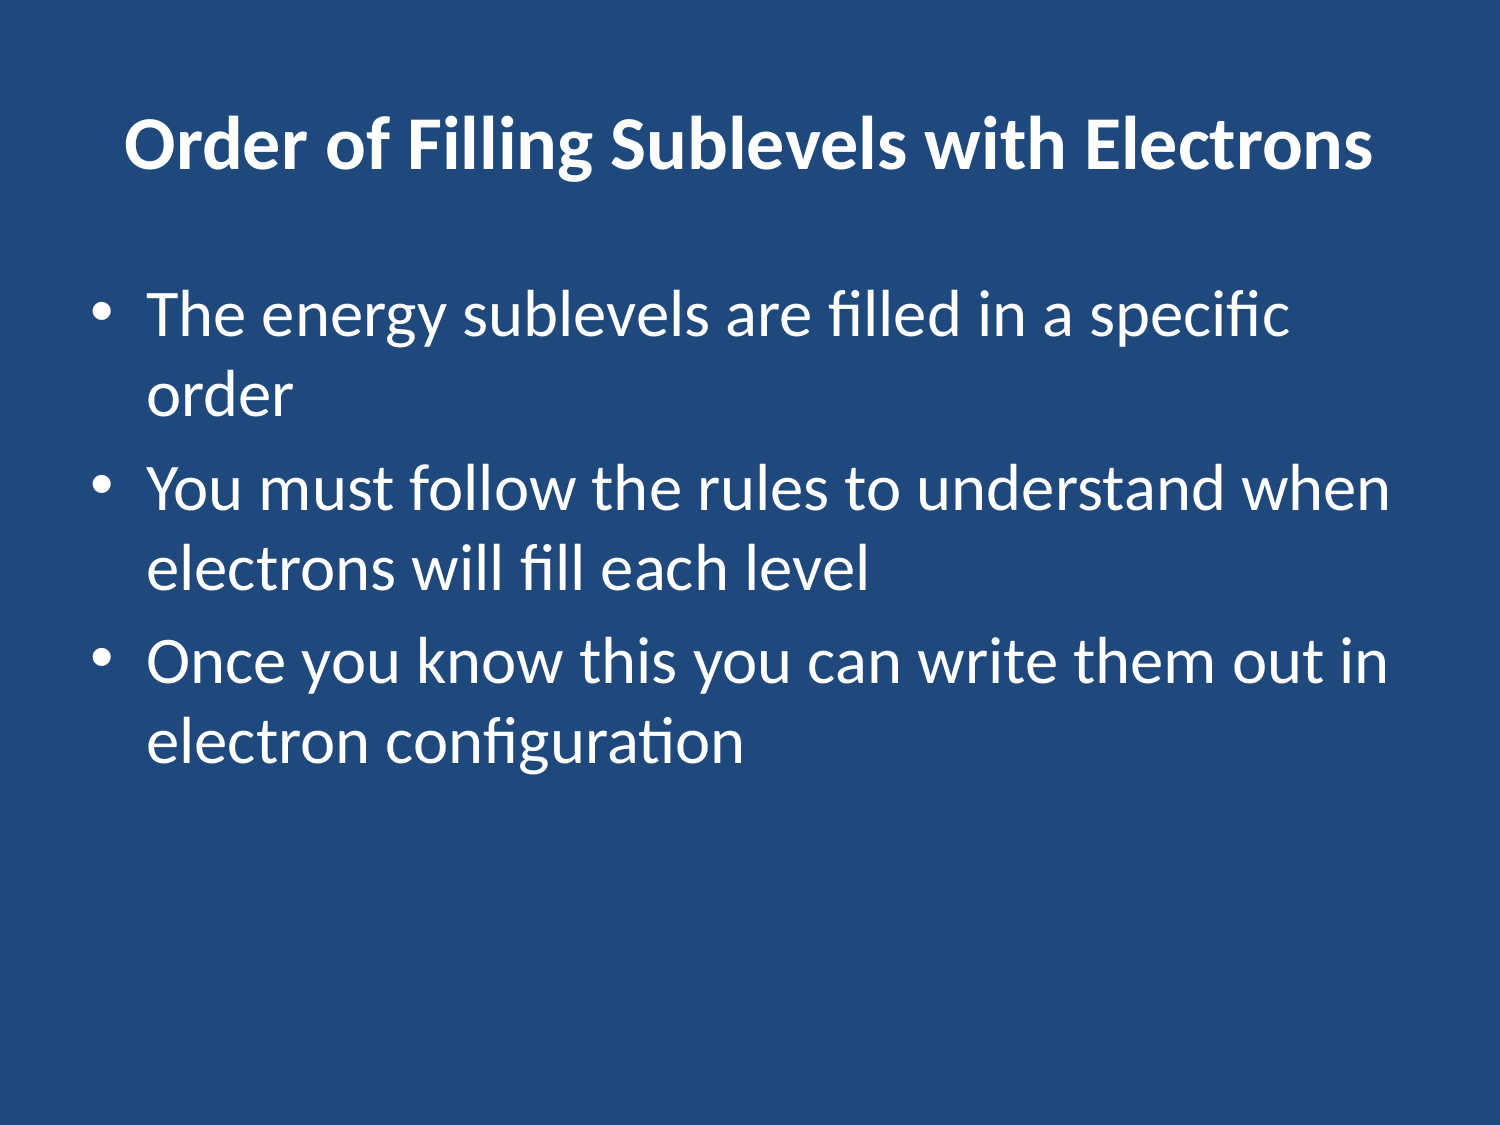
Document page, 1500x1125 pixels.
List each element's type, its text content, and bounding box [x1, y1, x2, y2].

title Order of Filling Sublevels with Electrons [75, 45, 1425, 233]
list The energy sublevels are filled in a specific order You must follow the rules to understand when electrons will fill each level Once you know this you can write them out in electron configuration [75, 262, 1425, 1005]
